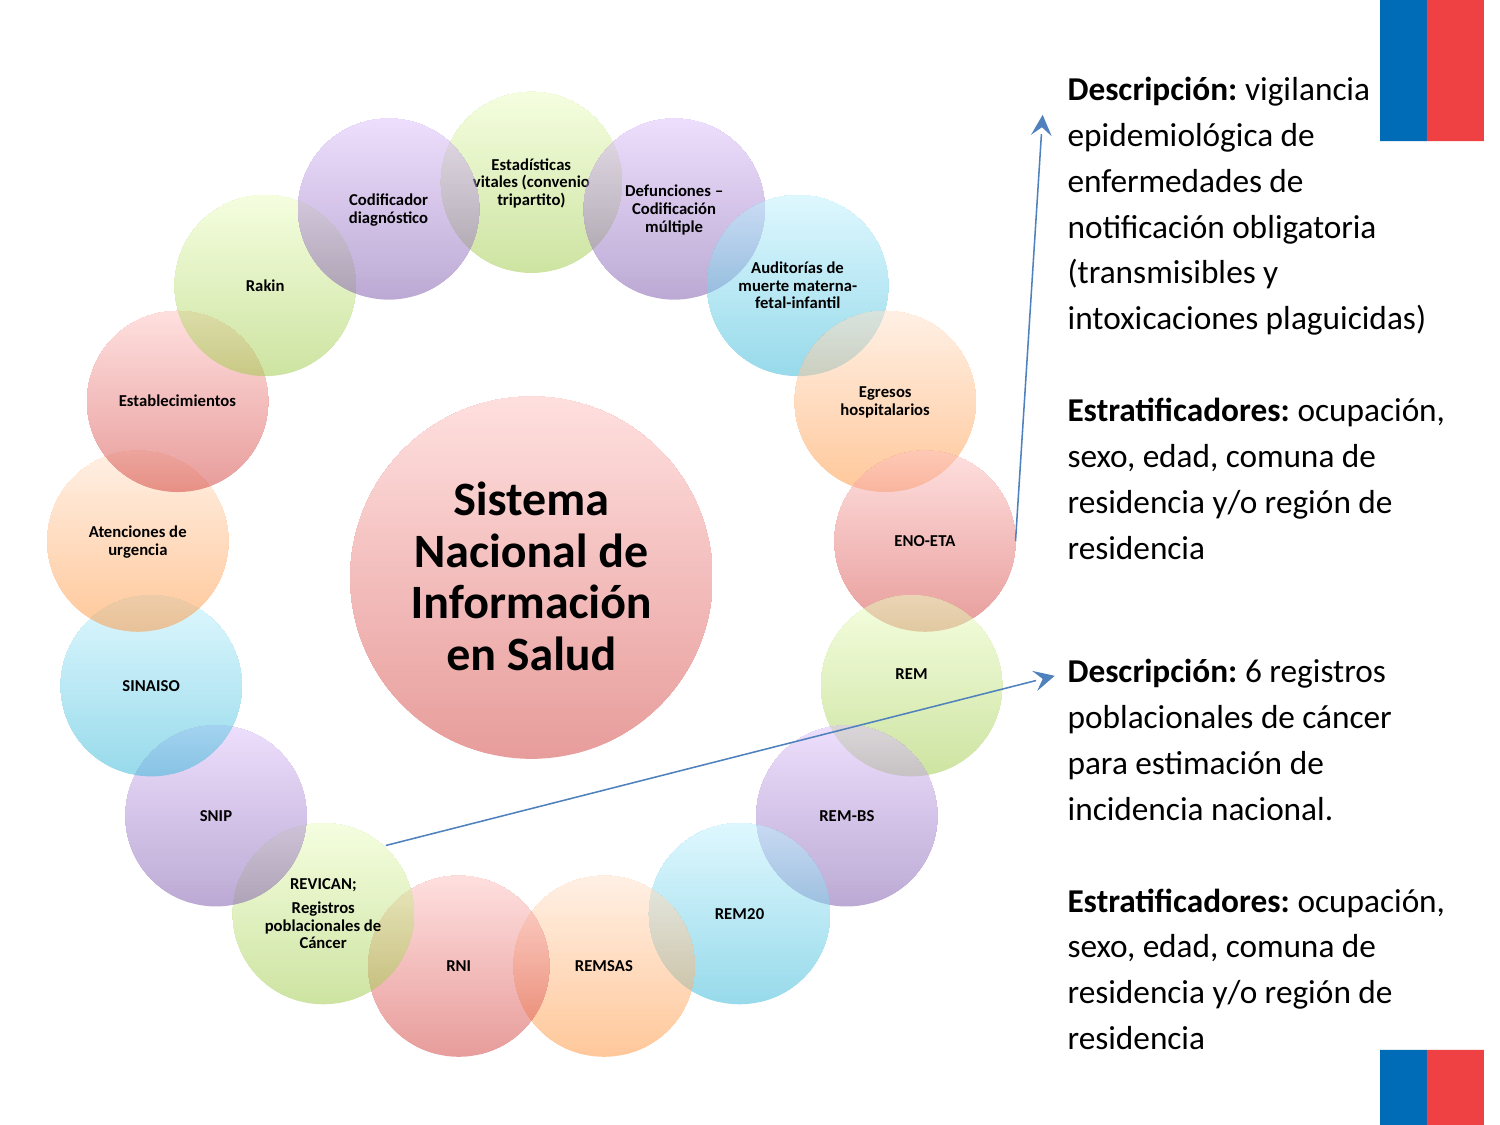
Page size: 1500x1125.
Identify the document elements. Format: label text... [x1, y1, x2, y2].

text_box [385, 675, 1055, 846]
text_box Descripción: vigilancia epidemiológica de enfermedades de notificación obligatoria (transmisibles y intoxicaciones plaguicidas) Estratificadores: ocupación, sexo, edad, comuna de residencia y/o región de residencia [1052, 53, 1472, 475]
text_box Descripción: 6 registros poblacionales de cáncer para estimación de incidencia nacional. Estratificadores: ocupación, sexo, edad, comuna de residencia y/o región de residencia [1052, 635, 1472, 1057]
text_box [1015, 114, 1043, 542]
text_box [47, 91, 1016, 1057]
